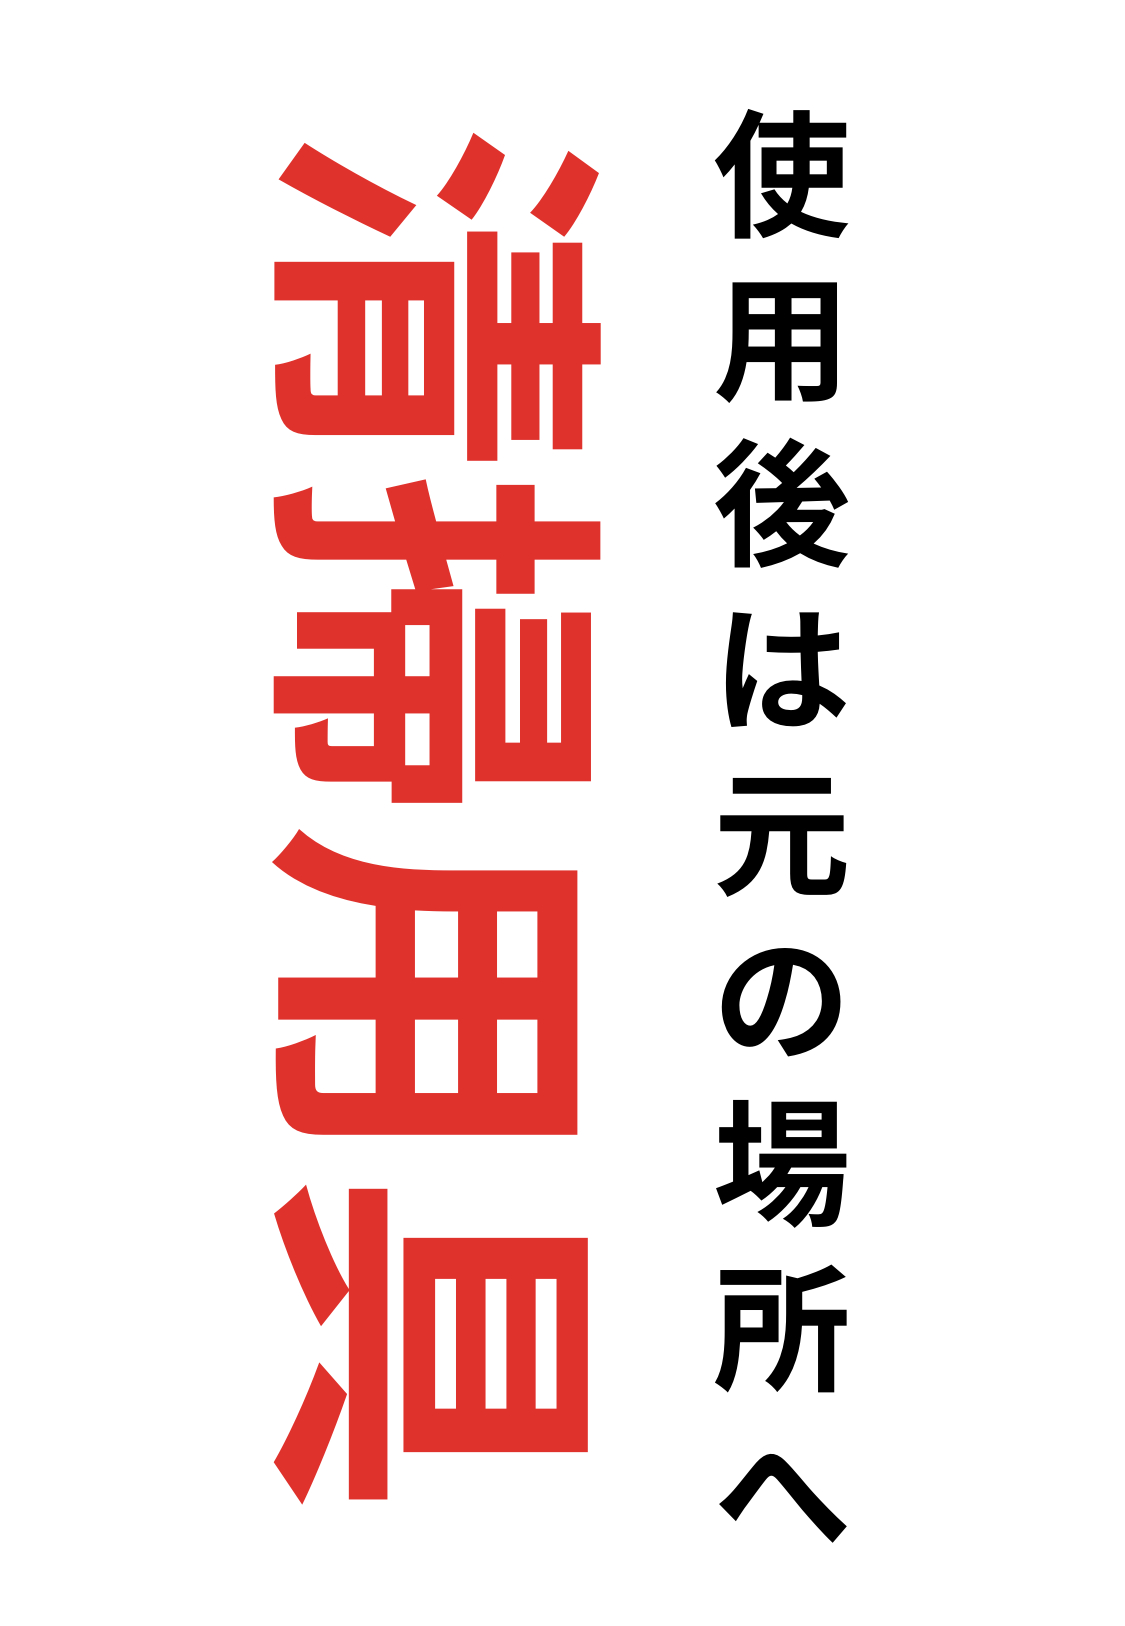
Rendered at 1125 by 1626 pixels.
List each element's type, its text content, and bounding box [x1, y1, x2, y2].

text_box 清掃用具 [216, 109, 668, 1534]
text_box 使用後は元の場所へ [684, 80, 882, 1581]
